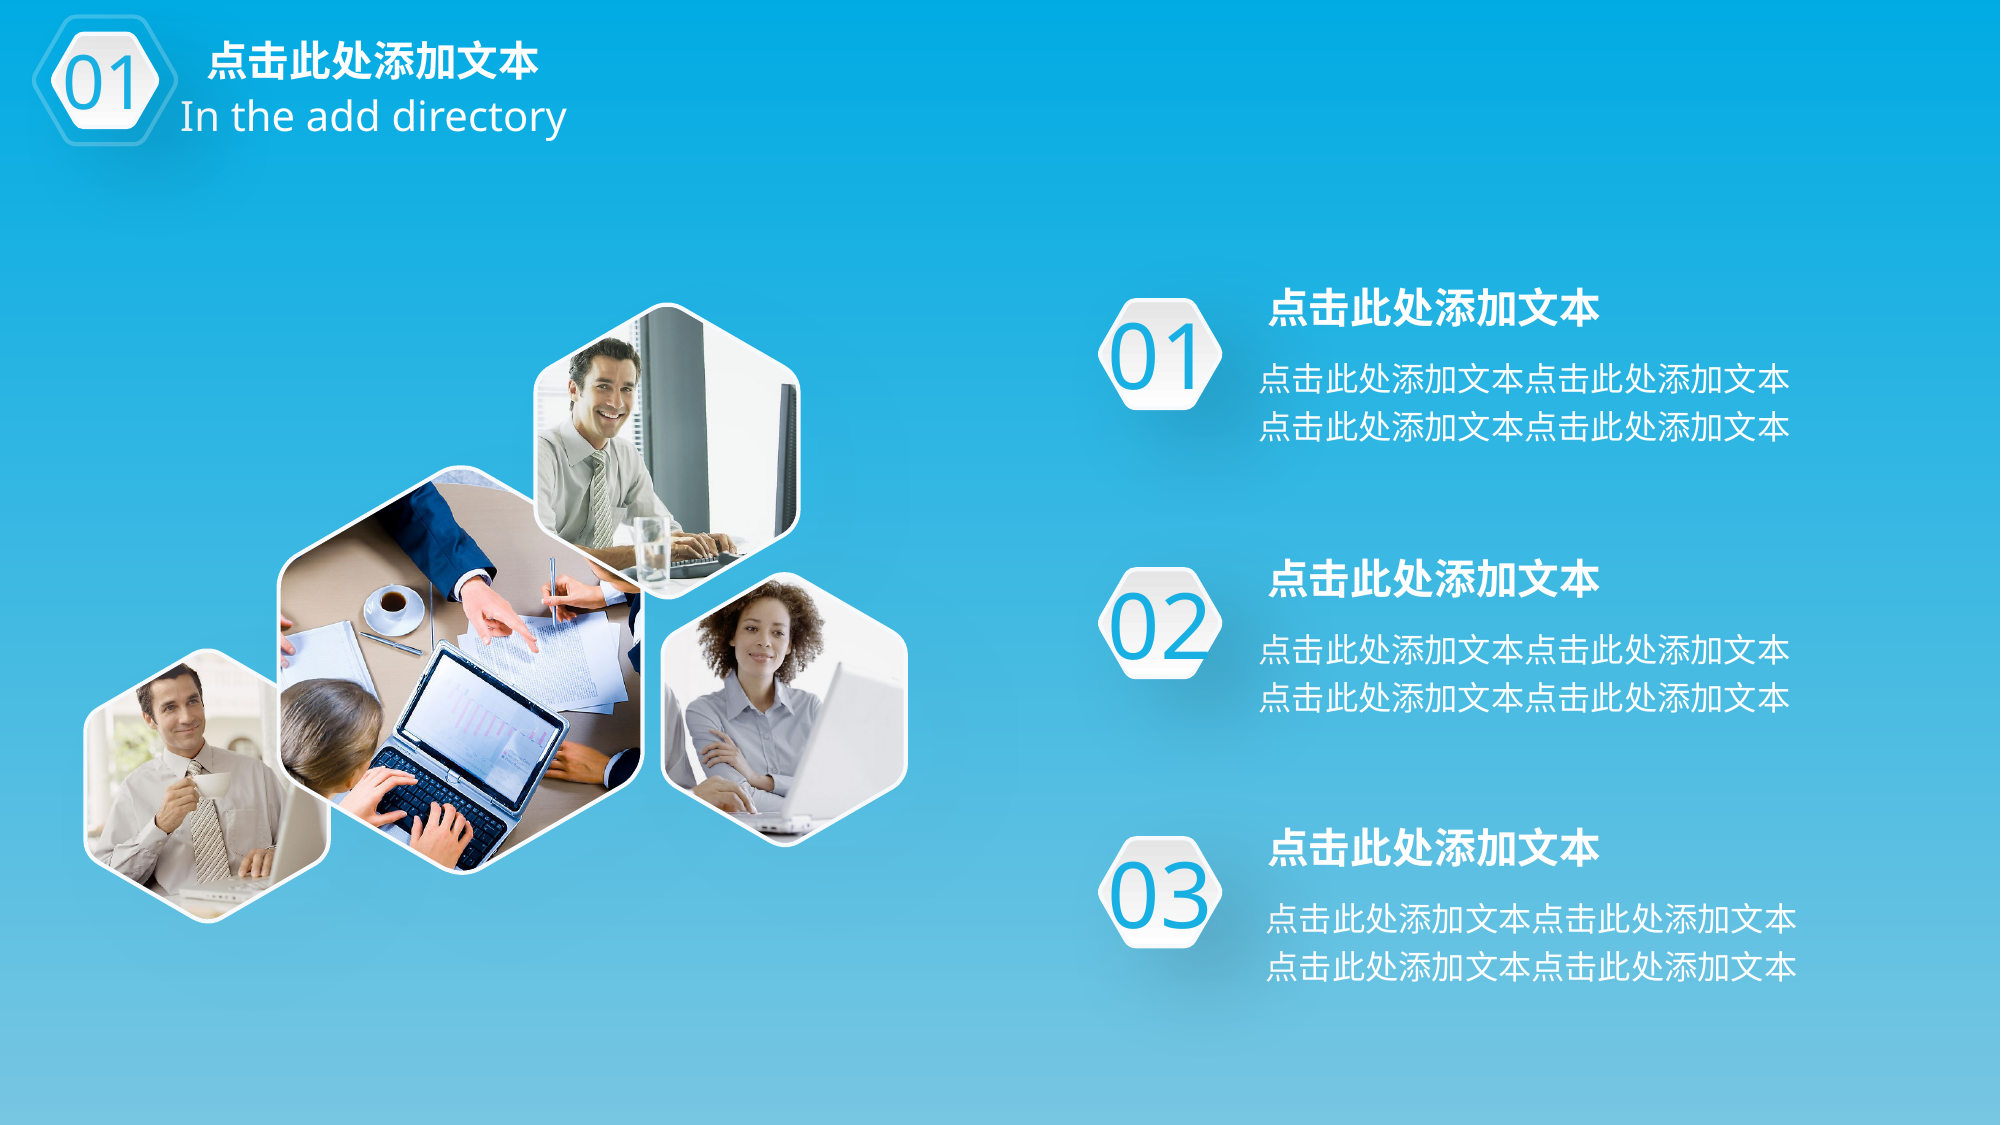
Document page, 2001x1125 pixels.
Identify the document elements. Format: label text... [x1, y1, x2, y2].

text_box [534, 304, 799, 599]
text_box 点击此处添加文本点击此处添加文本 点击此处添加文本点击此处添加文本 [1259, 343, 2000, 454]
text_box 点击此处添加文本 [1252, 814, 1617, 880]
text_box 点击此处添加文本点击此处添加文本 点击此处添加文本点击此处添加文本 [1256, 883, 1820, 994]
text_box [278, 467, 643, 873]
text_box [34, 16, 177, 145]
text_box In the add directory [223, 82, 582, 148]
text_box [1100, 560, 1221, 687]
text_box 点击此处添加文本点击此处添加文本 点击此处添加文本点击此处添加文本 [1256, 613, 2000, 725]
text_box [1100, 291, 1221, 418]
text_box 点击此处添加文本 [191, 27, 556, 82]
text_box 点击此处添加文本 [1252, 274, 1617, 340]
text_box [85, 650, 329, 922]
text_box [1100, 829, 1221, 956]
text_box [662, 574, 906, 846]
text_box 点击此处添加文本 [1252, 545, 1617, 611]
